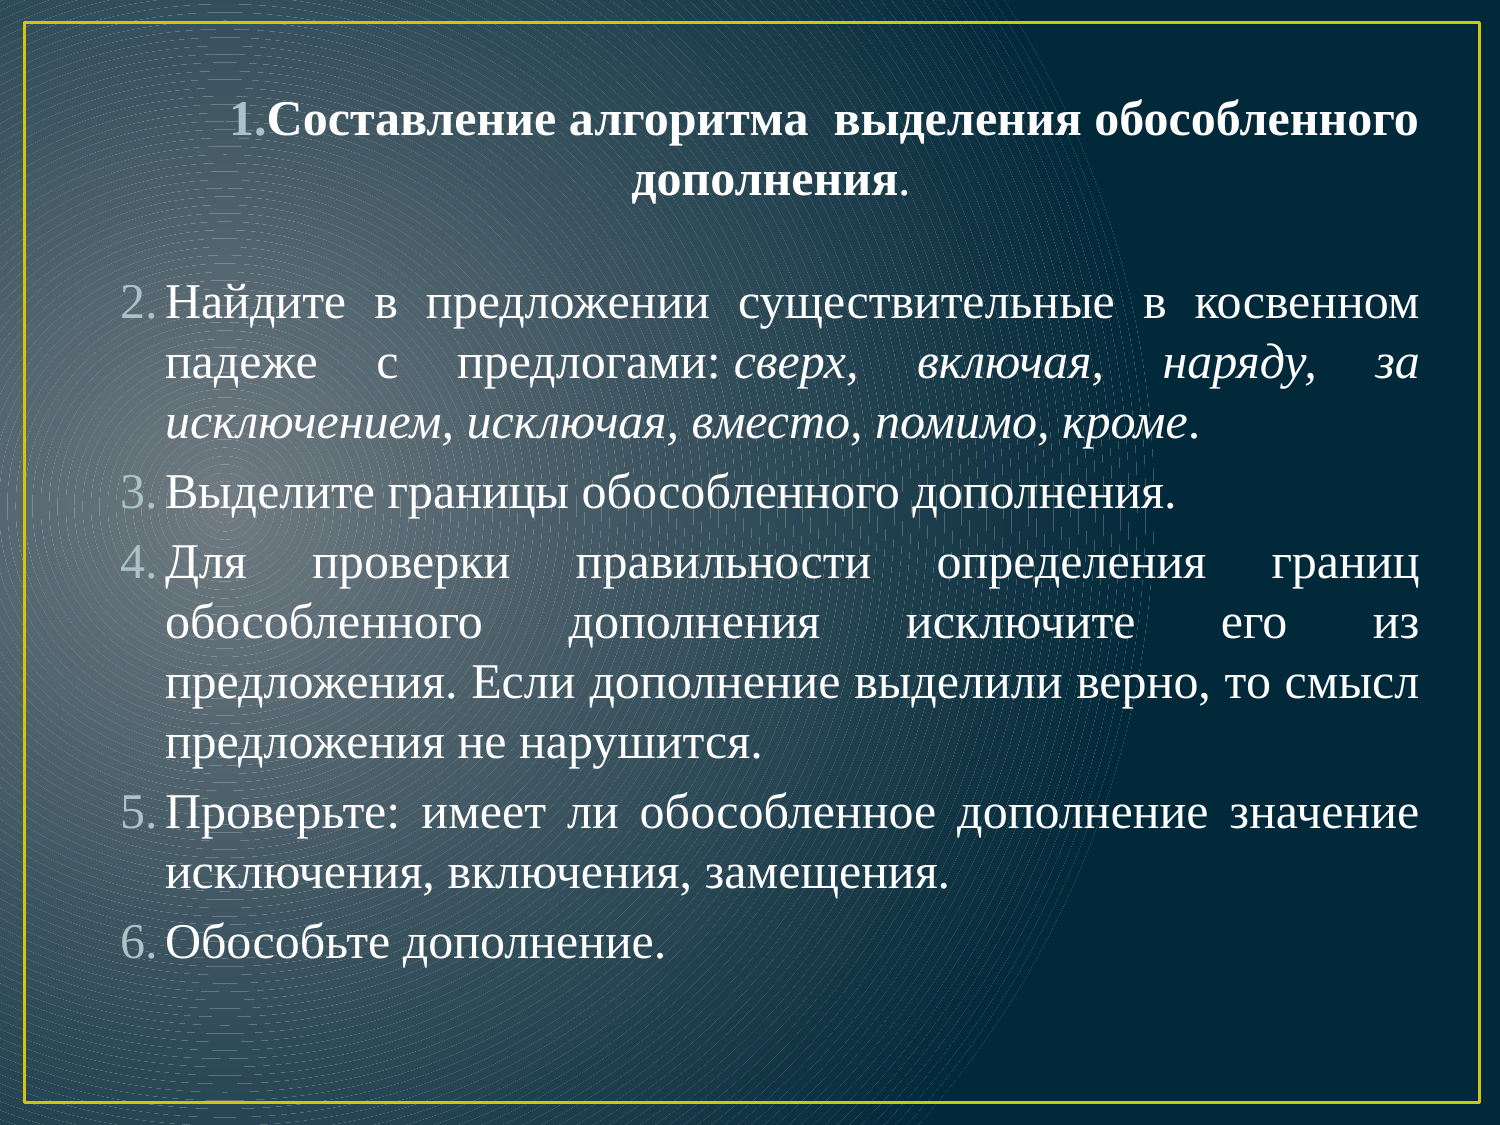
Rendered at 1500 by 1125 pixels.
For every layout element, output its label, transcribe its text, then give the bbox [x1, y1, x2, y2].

list Составление алгоритма выделения обособленного дополнения. Найдите в предложении существительные в косвенном падеже с предлогами: сверх, включая, наряду, за исключением, исключая, вместо, помимо, кроме. Выделите границы обособленного дополнения. Для проверки правильности определения границ обособленного дополнения исключите его из предложения. Если дополнение выделили верно, то смысл предложения не нарушится. Проверьте: имеет ли обособленное дополнение значение исключения, включения, замещения. Обособьте дополнение. [75, 78, 1436, 1047]
